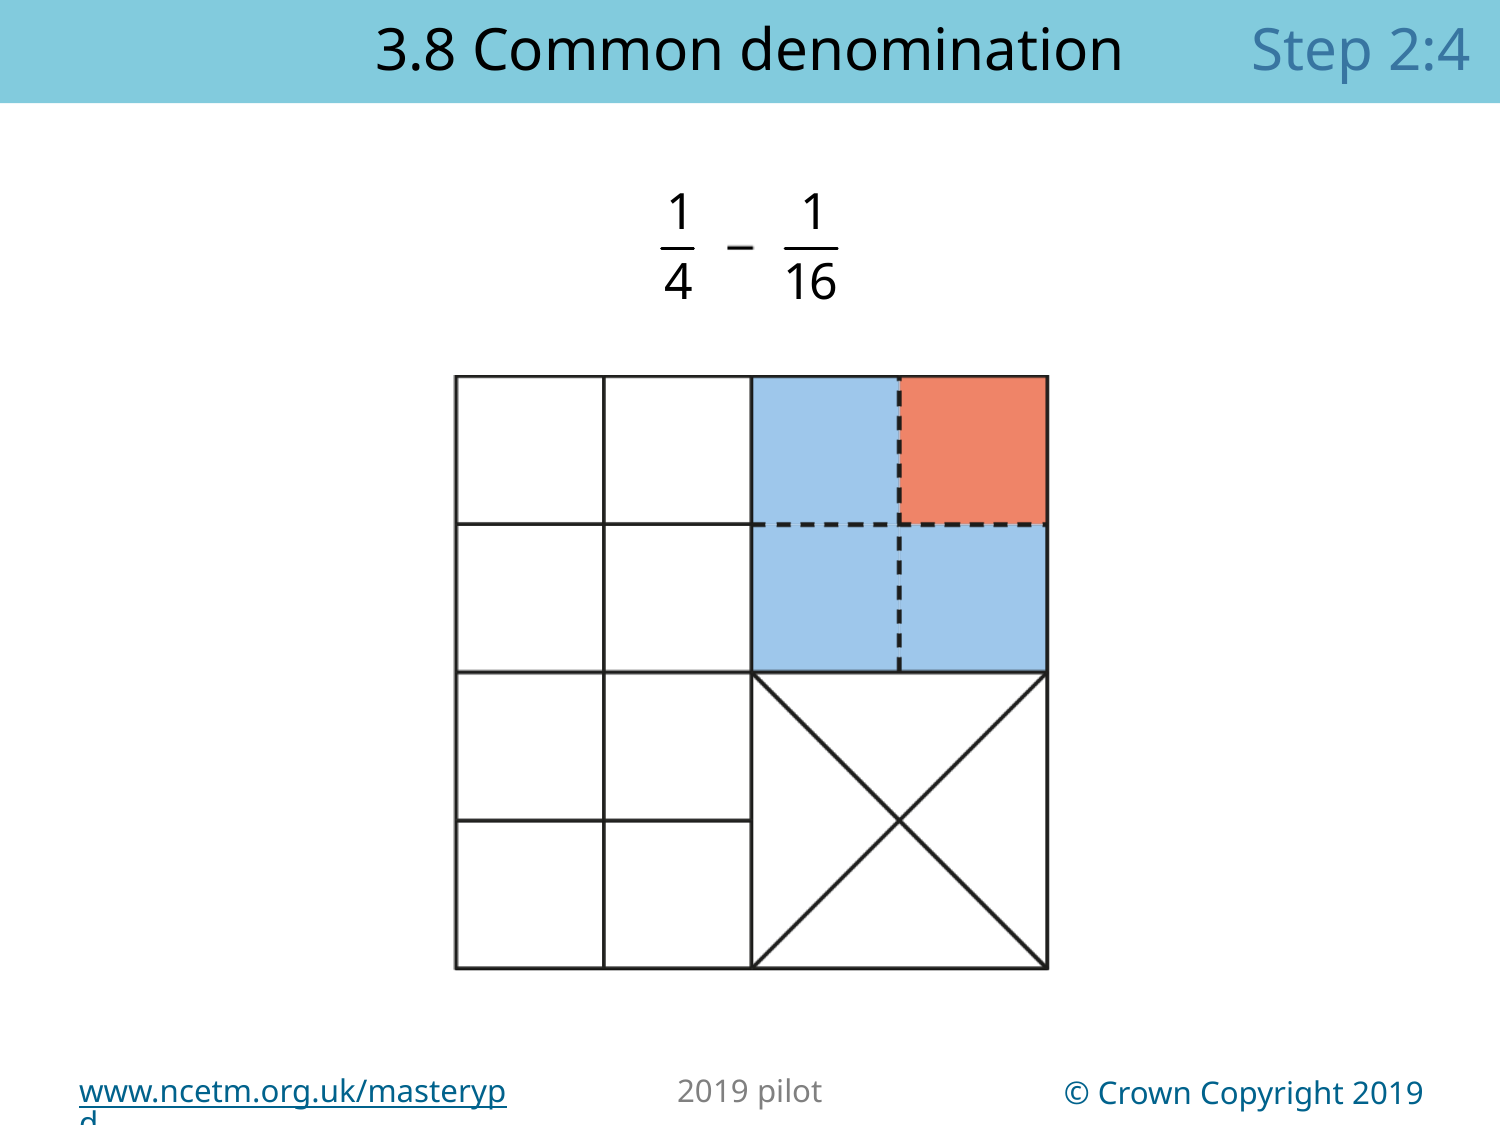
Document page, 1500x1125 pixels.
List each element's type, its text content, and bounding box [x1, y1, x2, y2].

picture [715, 231, 777, 277]
picture [101, 375, 1399, 1038]
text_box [657, 185, 843, 307]
list Step 2:4 [0, 0, 1500, 104]
